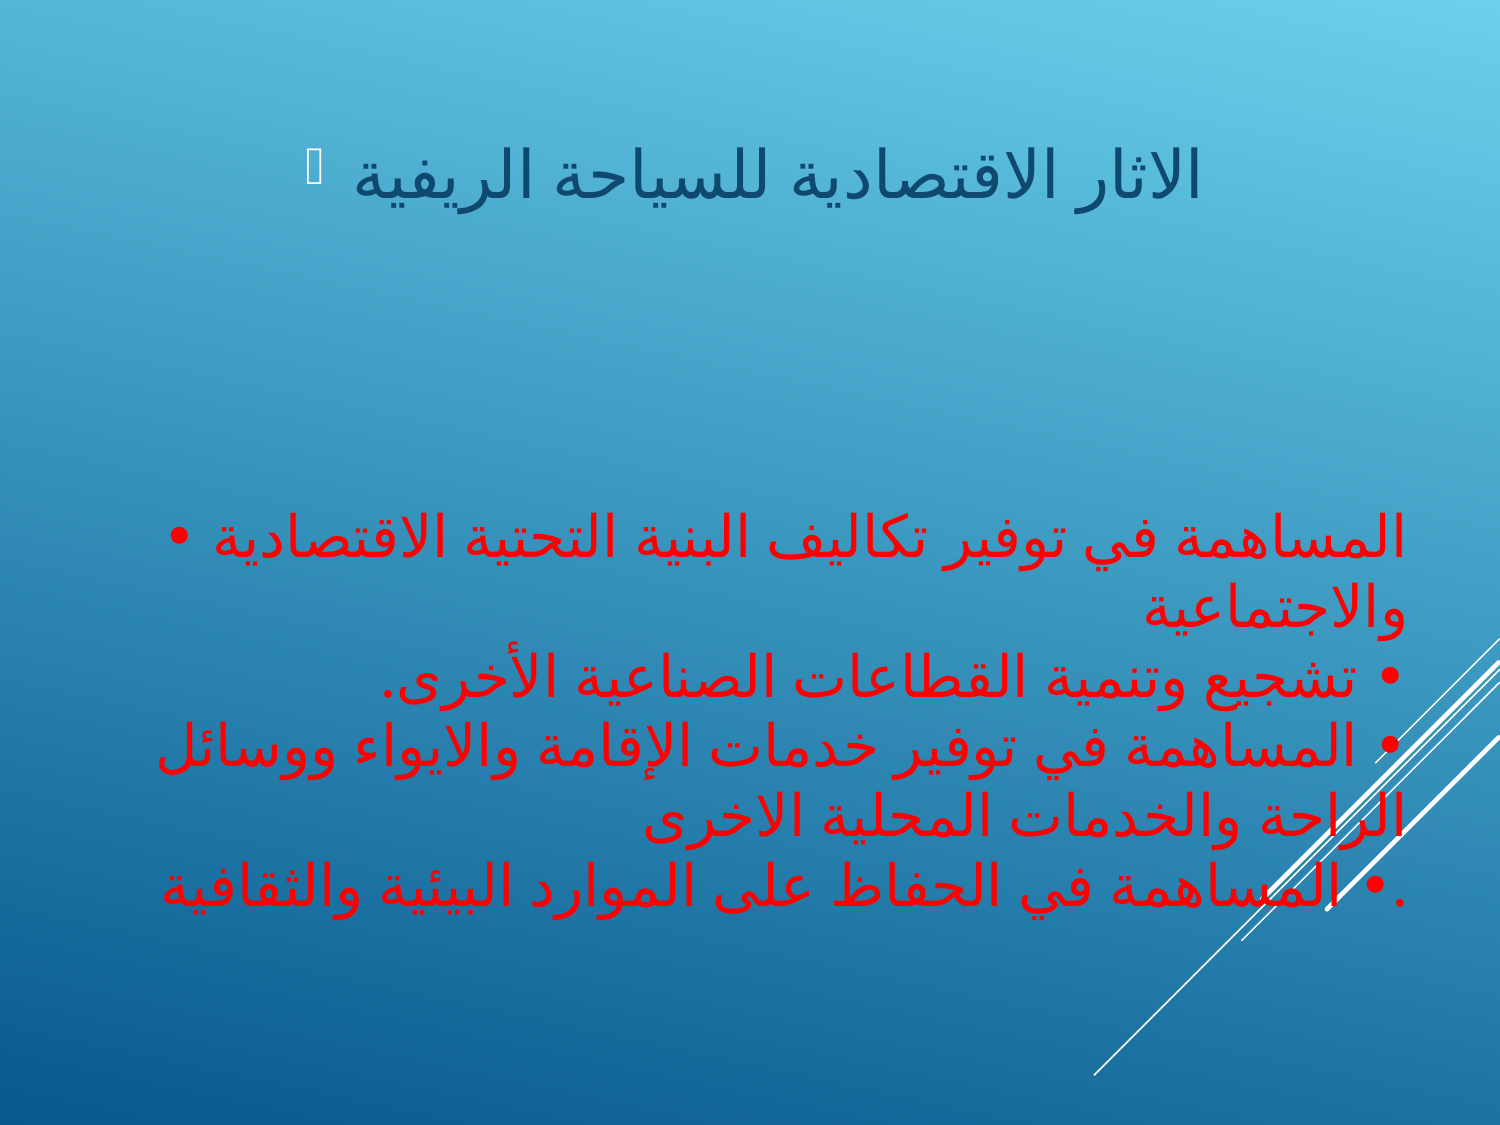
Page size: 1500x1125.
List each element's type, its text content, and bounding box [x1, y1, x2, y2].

title • المساهمة في توفير تكاليف البنية التحتية الاقتصادية والاجتماعية • تشجيع وتنمية القطاعات الصناعية الأخرى. • المساهمة في توفير خدمات الإقامة والايواء ووسائل الراحة والخدمات المحلية الاخرى • المساهمة في الحفاظ على الموارد البيئية والثقافية. [87, 349, 1424, 988]
list الاثار الاقتصادية للسياحة الريفية [87, 87, 1424, 327]
